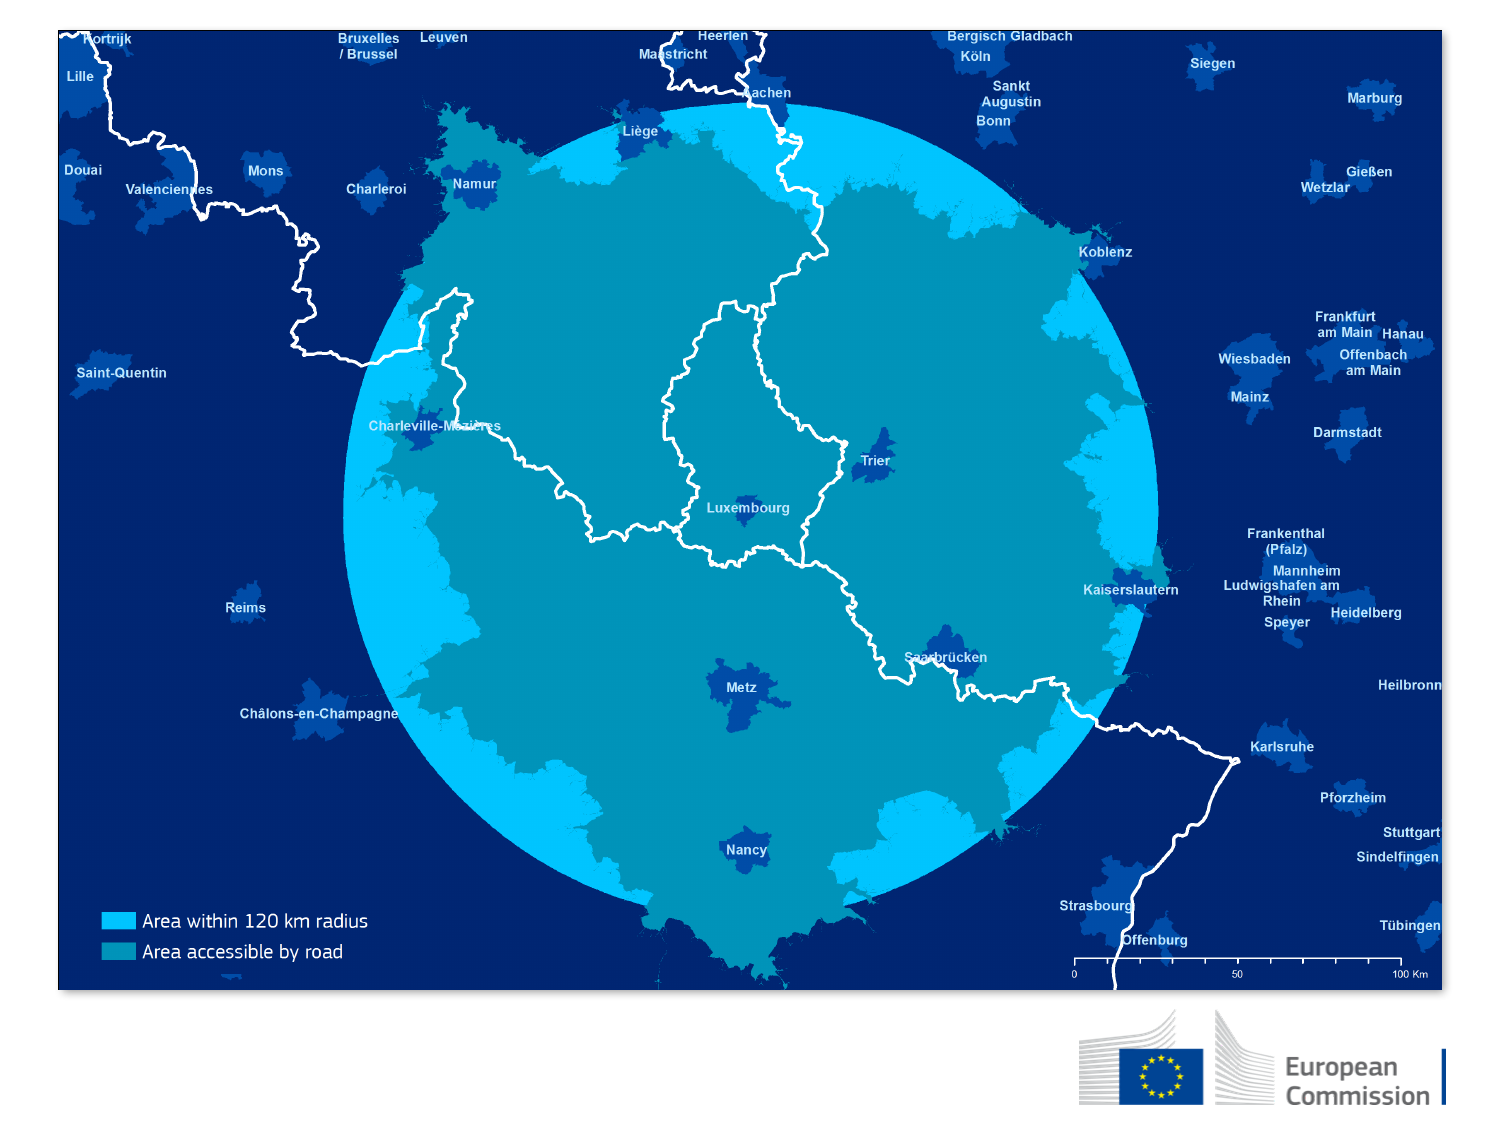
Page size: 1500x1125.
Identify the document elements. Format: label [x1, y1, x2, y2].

picture [1078, 1008, 1447, 1106]
picture [58, 30, 1442, 991]
